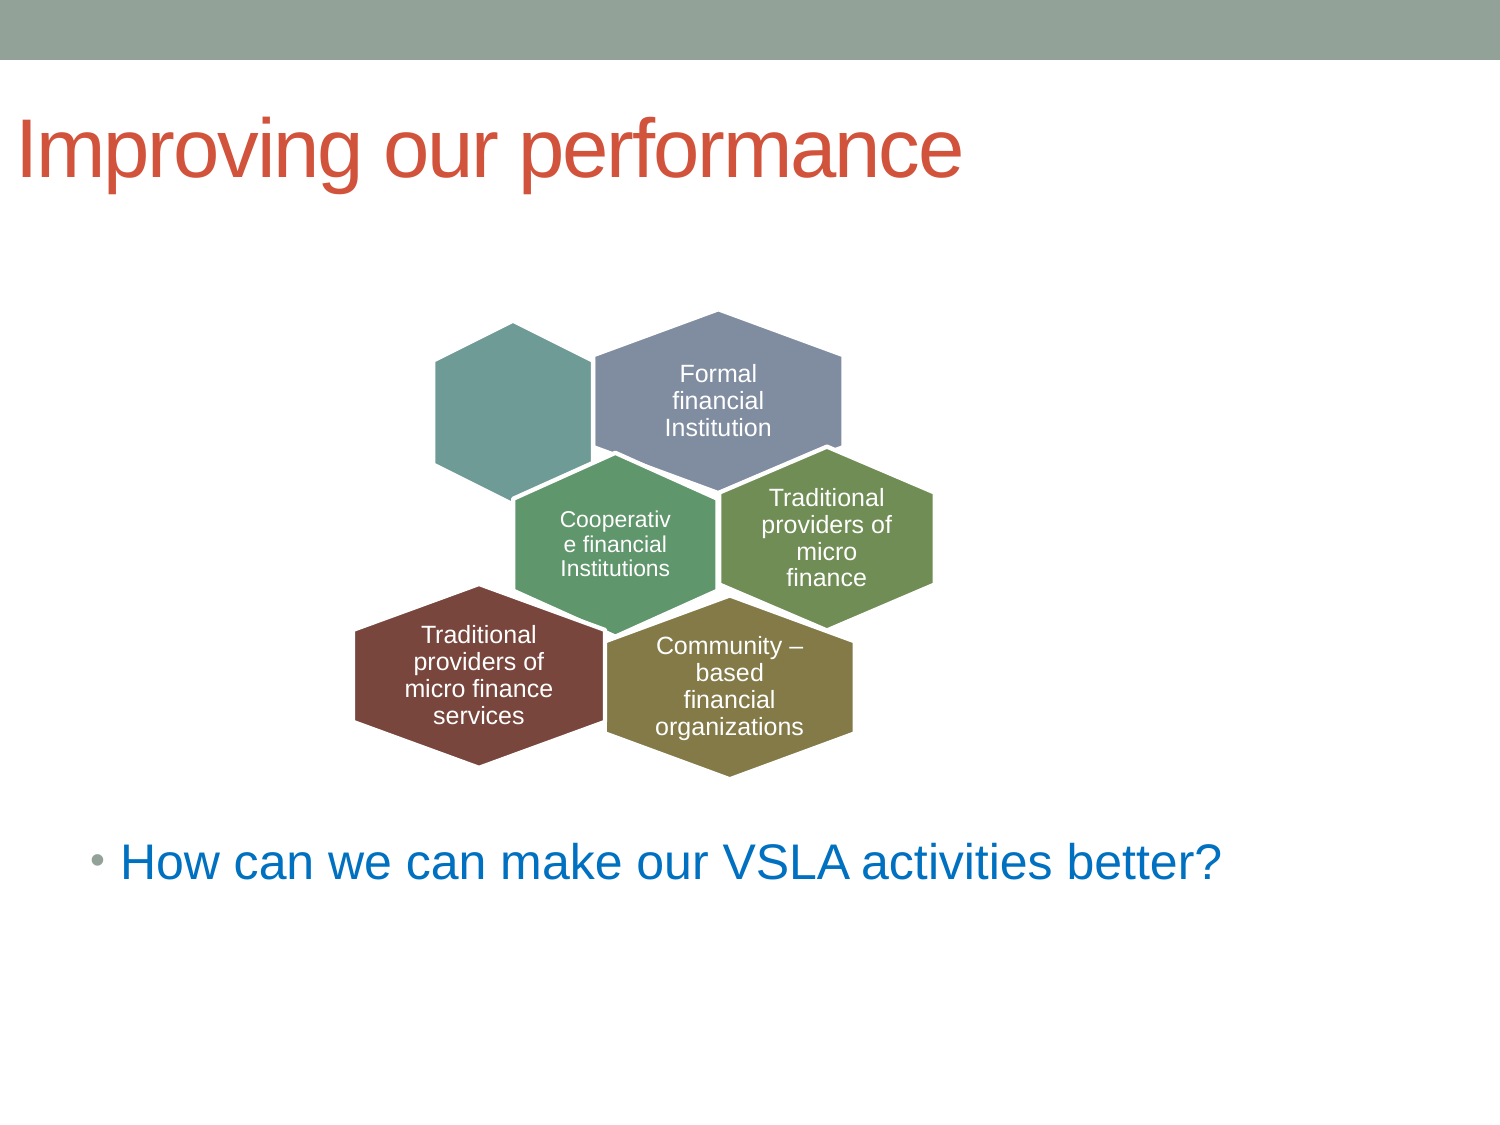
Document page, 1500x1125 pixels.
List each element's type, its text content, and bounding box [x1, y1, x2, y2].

title Improving our performance [0, 62, 1351, 225]
list How can we can make our VSLA activities better? [75, 262, 1425, 1063]
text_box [324, 274, 988, 817]
